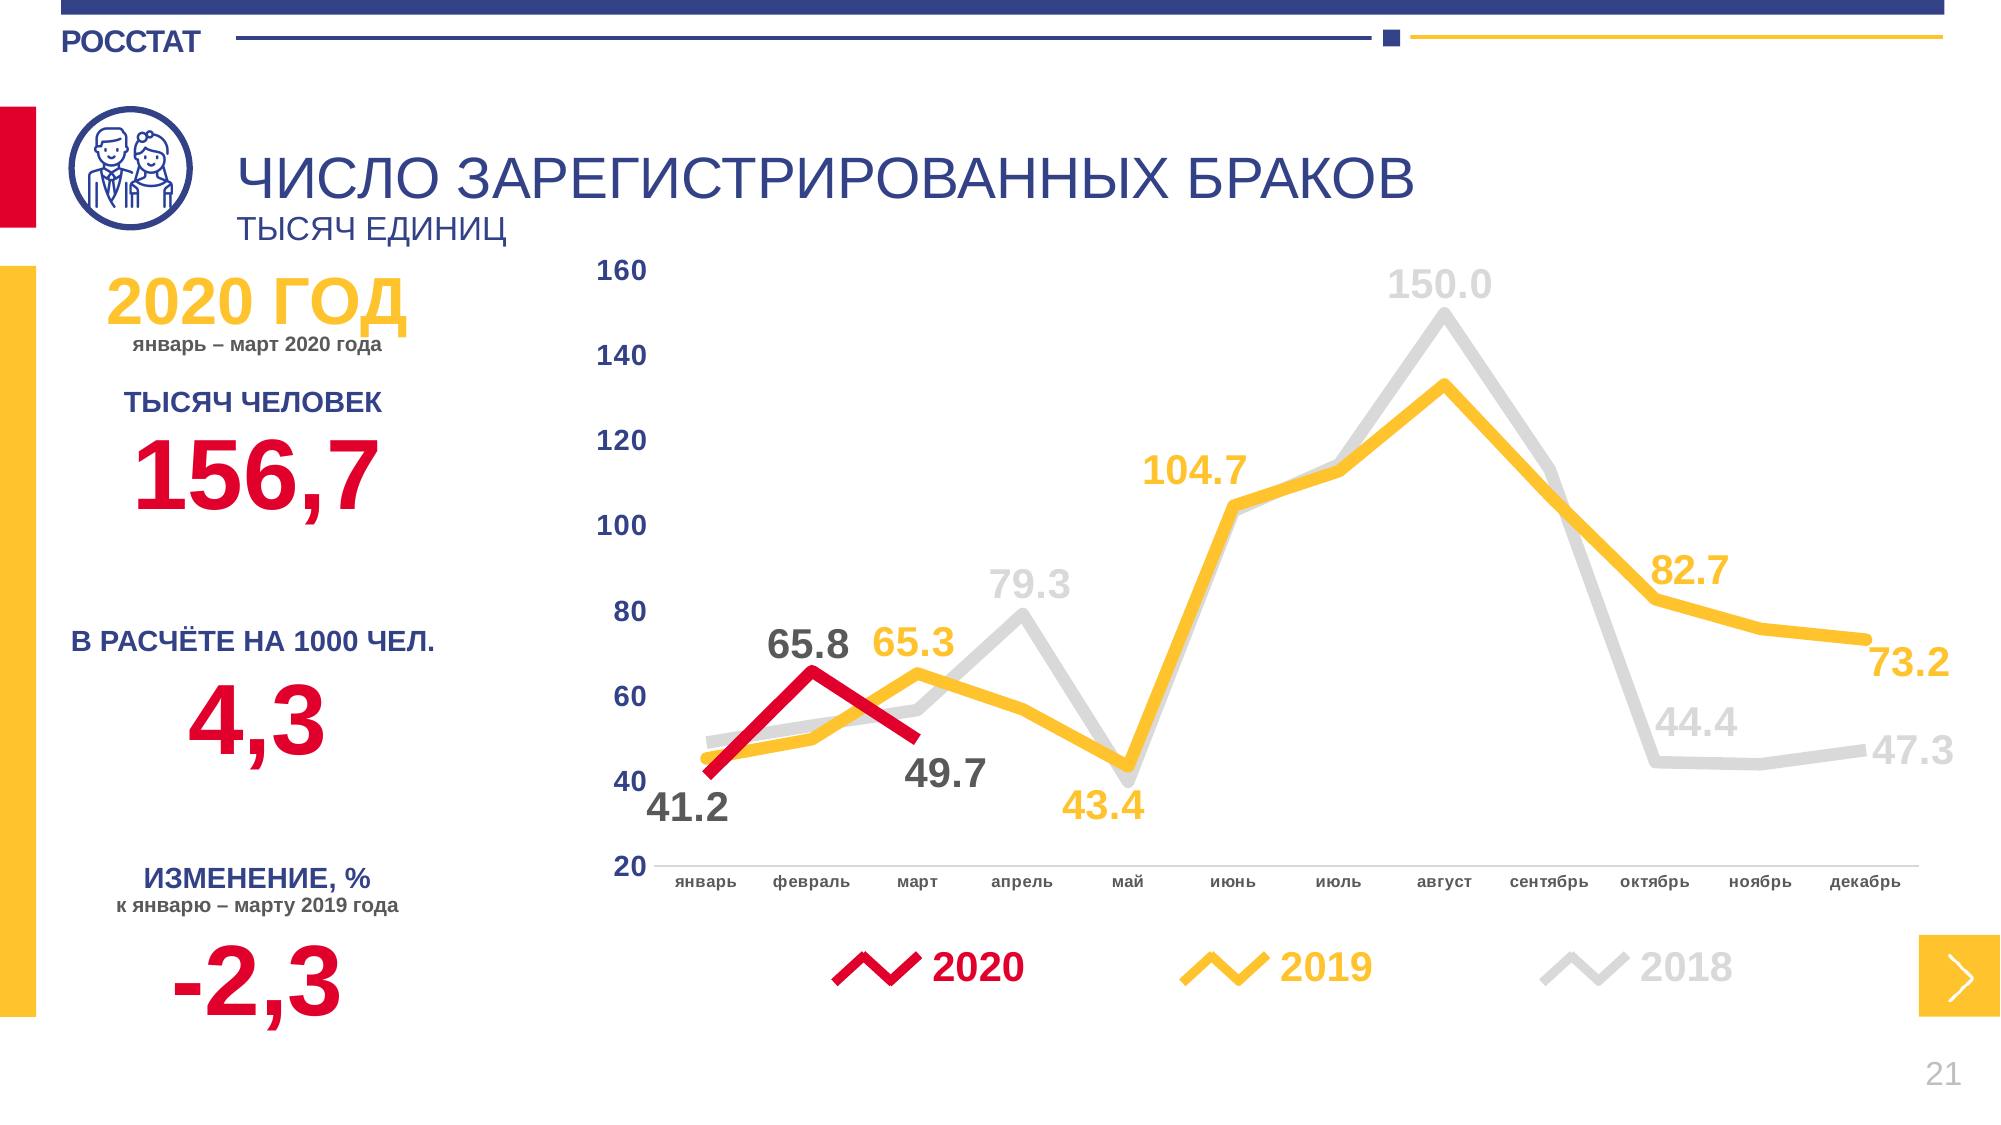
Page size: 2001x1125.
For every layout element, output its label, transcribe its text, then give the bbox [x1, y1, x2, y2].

chart [536, 248, 1974, 913]
text_box 156,7 [113, 426, 401, 514]
text_box к январю – марту 2019 года [101, 884, 414, 925]
text_box 4,3 [120, 647, 395, 775]
text_box январь – март 2020 года [117, 322, 397, 363]
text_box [1542, 954, 1628, 983]
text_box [1918, 934, 2000, 1017]
text_box В РАСЧЁТЕ НА 1000 ЧЕЛ. [51, 624, 464, 664]
slide_number 21 [1527, 1042, 1978, 1103]
list ЧИСЛО ЗАРЕГИСТРИРОВАННЫХ БРАКОВ ТЫСЯЧ ЕДИНИЦ [221, 135, 1785, 248]
text_box ИЗМЕНЕНИЕ, % [94, 861, 421, 906]
text_box -2,3 [115, 925, 400, 1017]
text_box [236, 29, 1943, 116]
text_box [71, 109, 190, 228]
text_box ТЫСЯЧ ЧЕЛОВЕК [67, 375, 448, 426]
text_box 2018 [1616, 932, 1757, 998]
text_box 2019 [1256, 932, 1397, 998]
text_box 2020 [908, 932, 1049, 998]
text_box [1182, 954, 1268, 983]
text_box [834, 954, 920, 983]
text_box 2020 ГОД [42, 267, 473, 329]
